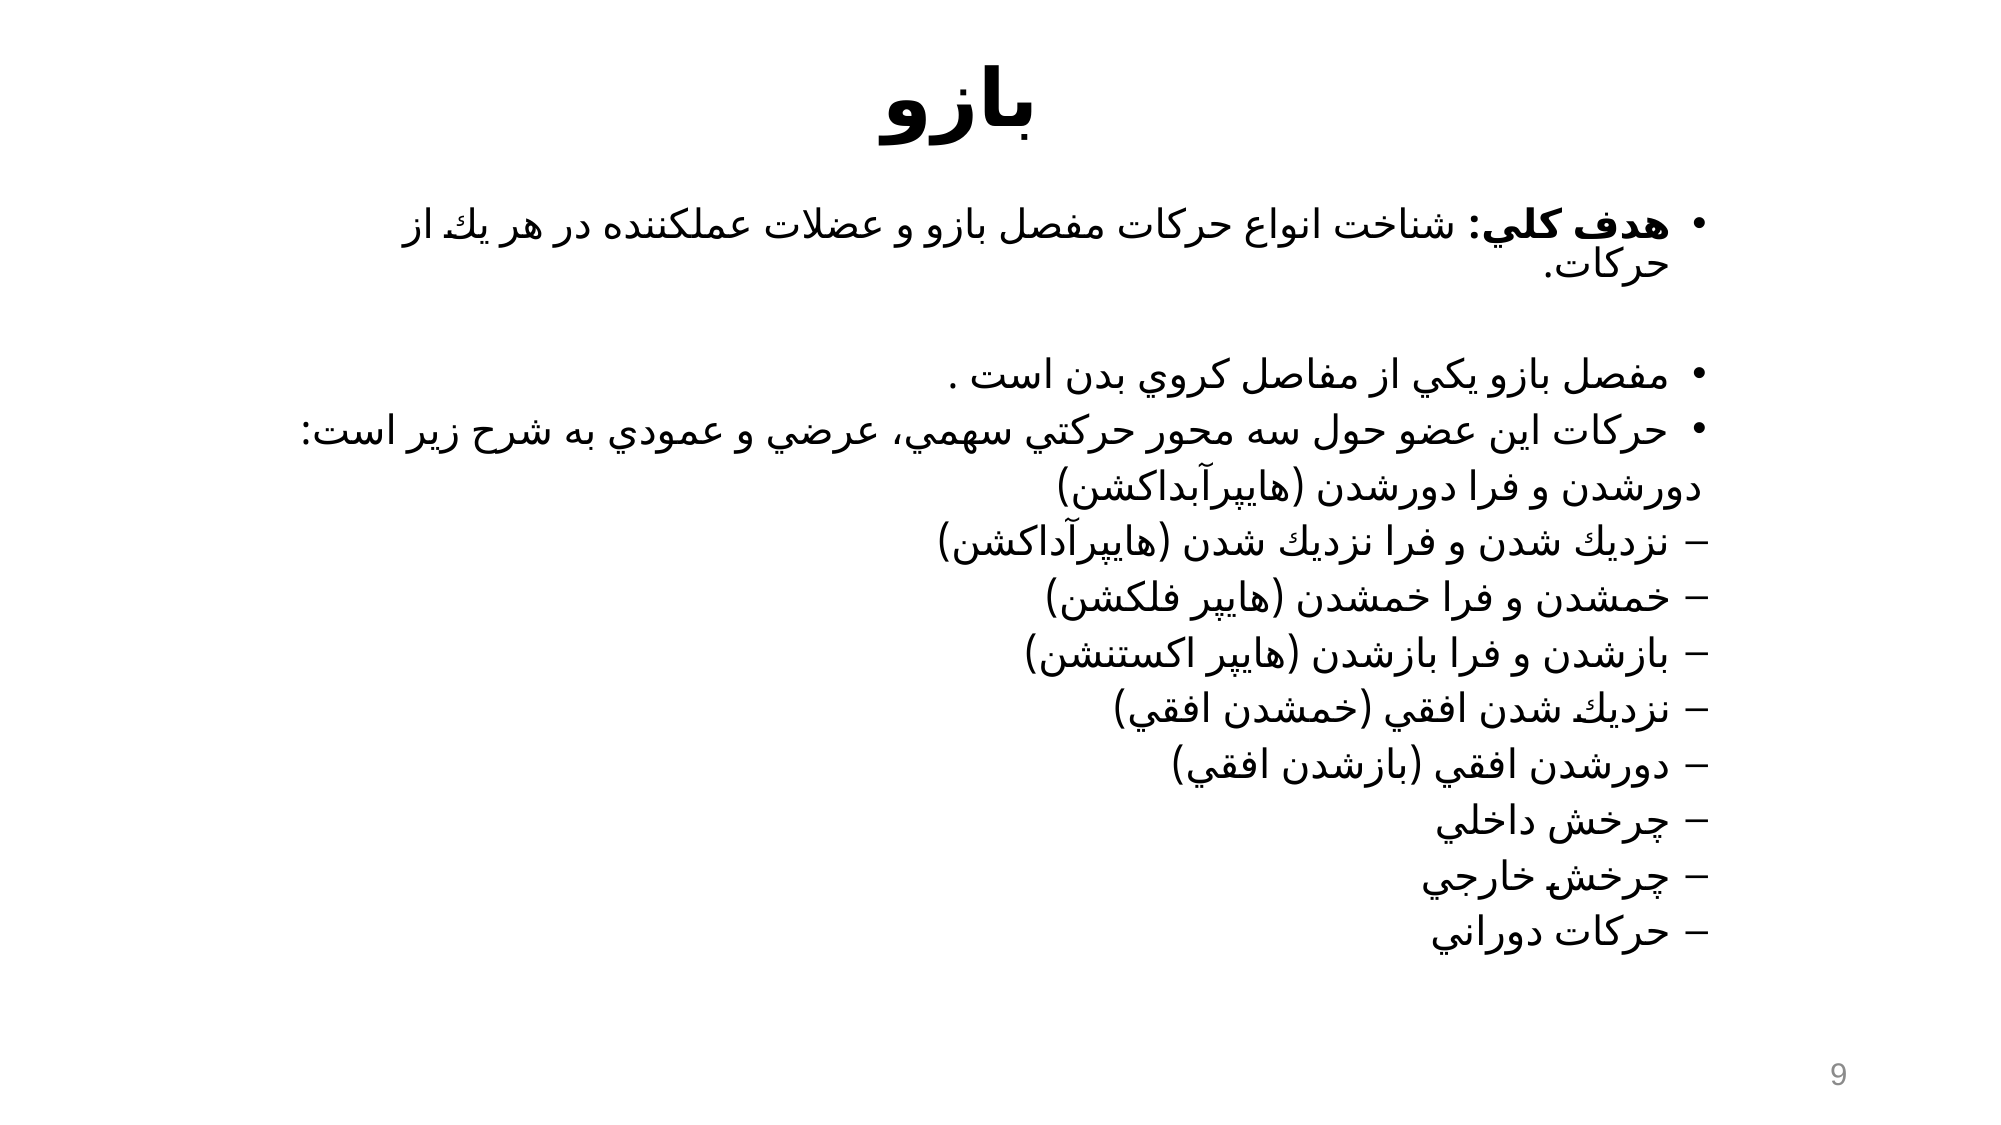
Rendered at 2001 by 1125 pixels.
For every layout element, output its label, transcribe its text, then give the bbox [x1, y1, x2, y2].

title بازو [288, 49, 1727, 238]
list هدف كلي: شناخت انواع حركات مفصل بازو و عضلات عمل‎كننده در هر يك از حركات. مفصل بازو يكي از مفاصل كروي بدن است . حركات اين عضو حول سه محور حركتي سهمي، عرضي و عمودي به شرح زير است: دورشدن و فرا دورشدن (هايپرآبداكشن) نزديك شدن و فرا نزديك شدن (هايپرآداكشن) خم‎شدن و فرا خم‎شدن (هايپر فلكشن) بازشدن و فرا بازشدن (هايپر اكستنشن) نزديك شدن افقي (خم‎شدن افقي) دورشدن افقي (بازشدن افقي) چرخش داخلي چرخش خارجي حركات دوراني [281, 199, 1719, 988]
slide_number 9 [1412, 1042, 1863, 1103]
